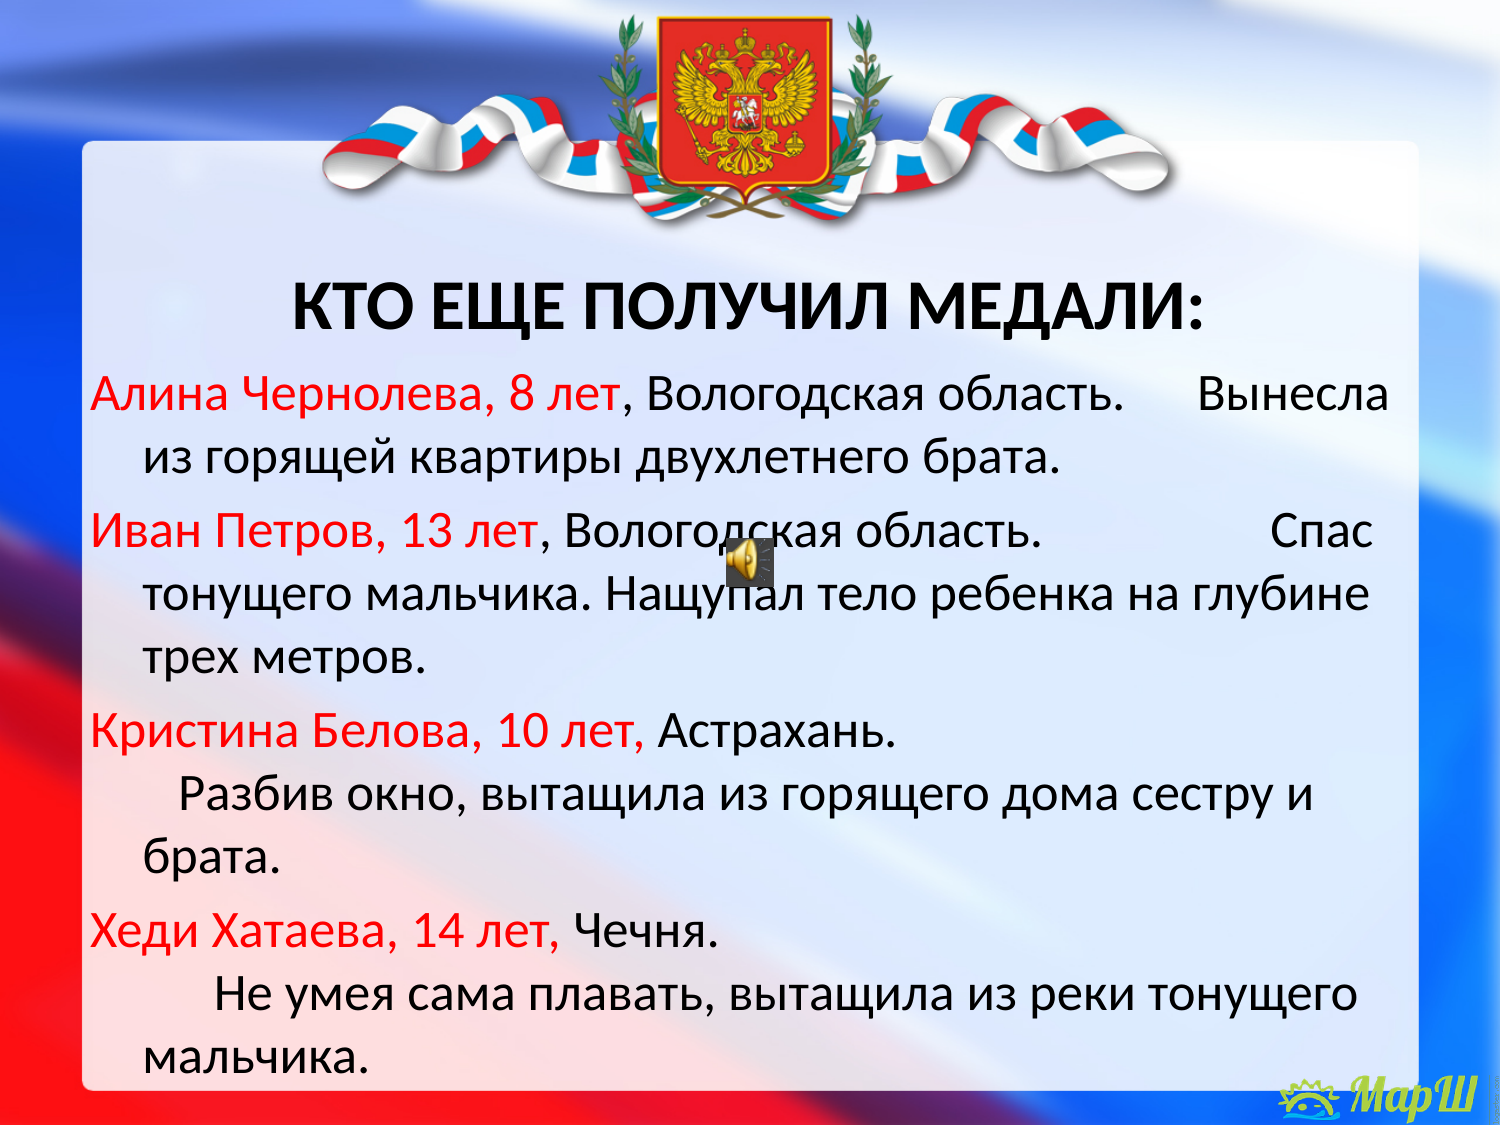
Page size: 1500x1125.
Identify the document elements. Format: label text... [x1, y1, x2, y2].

picture [0, 0, 1500, 1125]
list Алина Чернолева, 8 лет, Вологодская область. Вынесла из горящей квартиры двухлетнего брата. Иван Петров, 13 лет, Вологодская область. Спас тонущего мальчика. Нащупал тело ребенка на глубине трех метров. Кристина Белова, 10 лет, Астрахань. Разбив окно, вытащила из горящего дома сестру и брата. Хеди Хатаева, 14 лет, Чечня. Не умея сама плавать, вытащила из реки тонущего мальчика. [75, 350, 1425, 1093]
title КТО ЕЩЕ ПОЛУЧИЛ МЕДАЛИ: [75, 249, 1425, 350]
